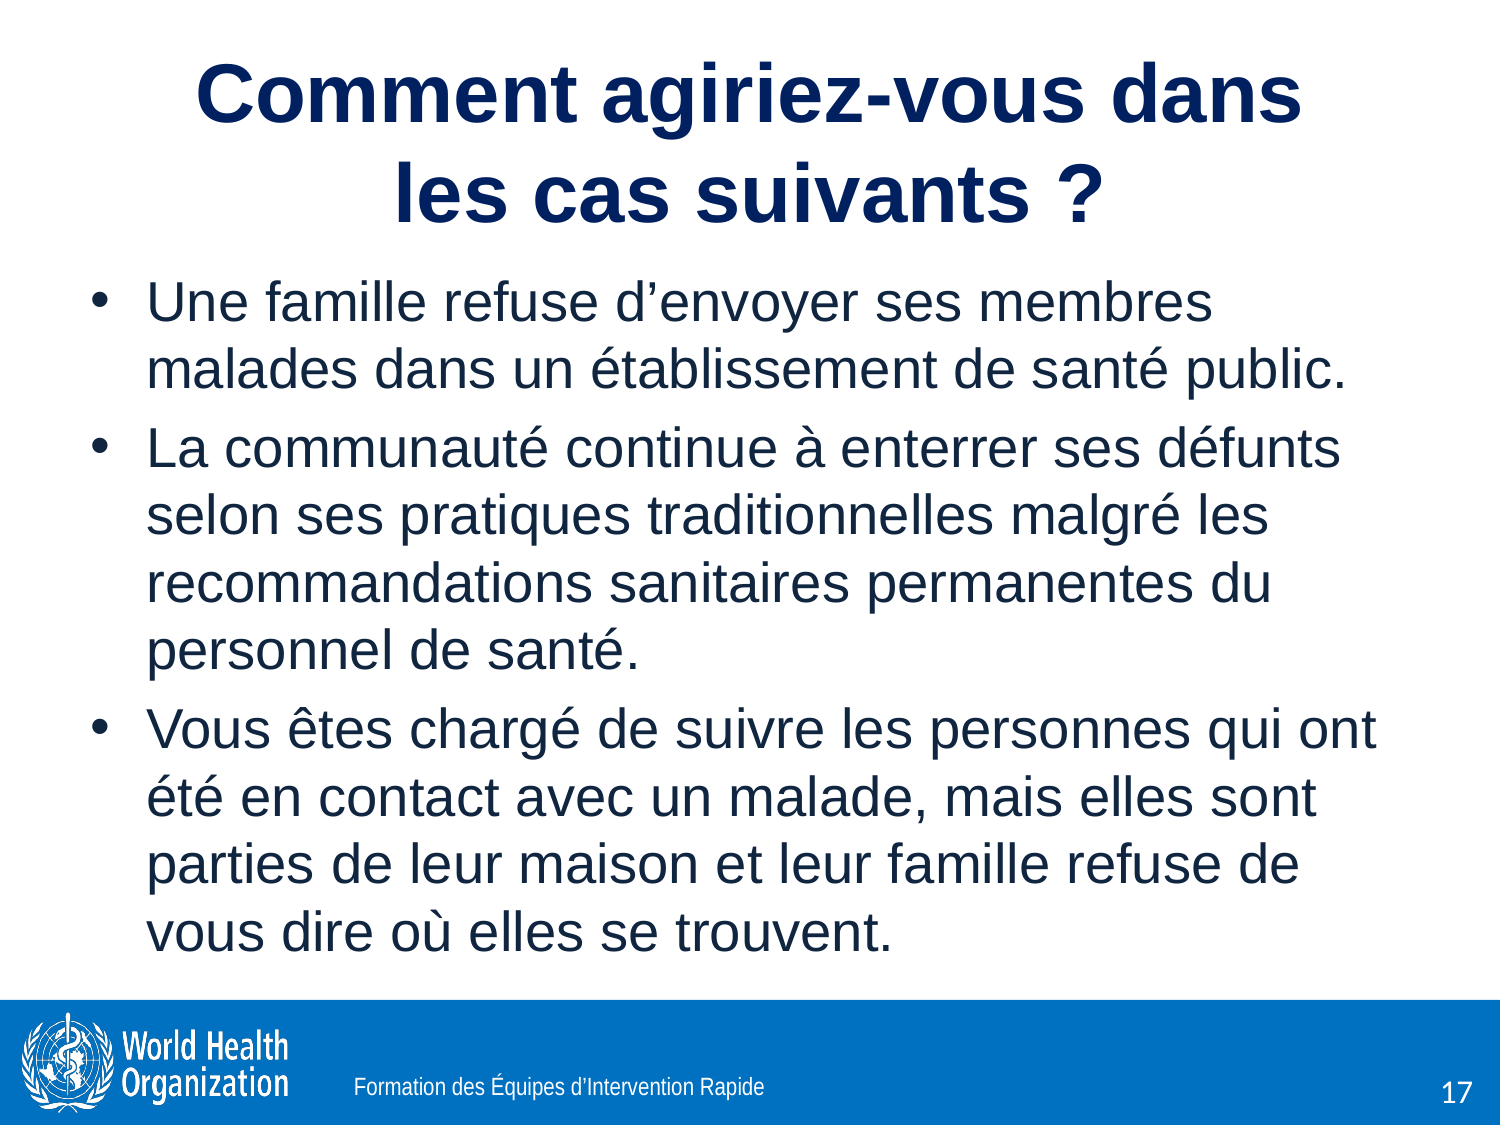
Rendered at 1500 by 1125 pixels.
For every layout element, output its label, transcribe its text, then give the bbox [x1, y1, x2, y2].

picture [21, 1012, 288, 1113]
title Comment agiriez-vous dans les cas suivants ? [75, 45, 1425, 233]
list Une famille refuse d’envoyer ses membres malades dans un établissement de santé public. La communauté continue à enterrer ses défunts selon ses pratiques traditionnelles malgré les recommandations sanitaires permanentes du personnel de santé. Vous êtes chargé de suivre les personnes qui ont été en contact avec un malade, mais elles sont parties de leur maison et leur famille refuse de vous dire où elles se trouvent. [75, 257, 1425, 1000]
